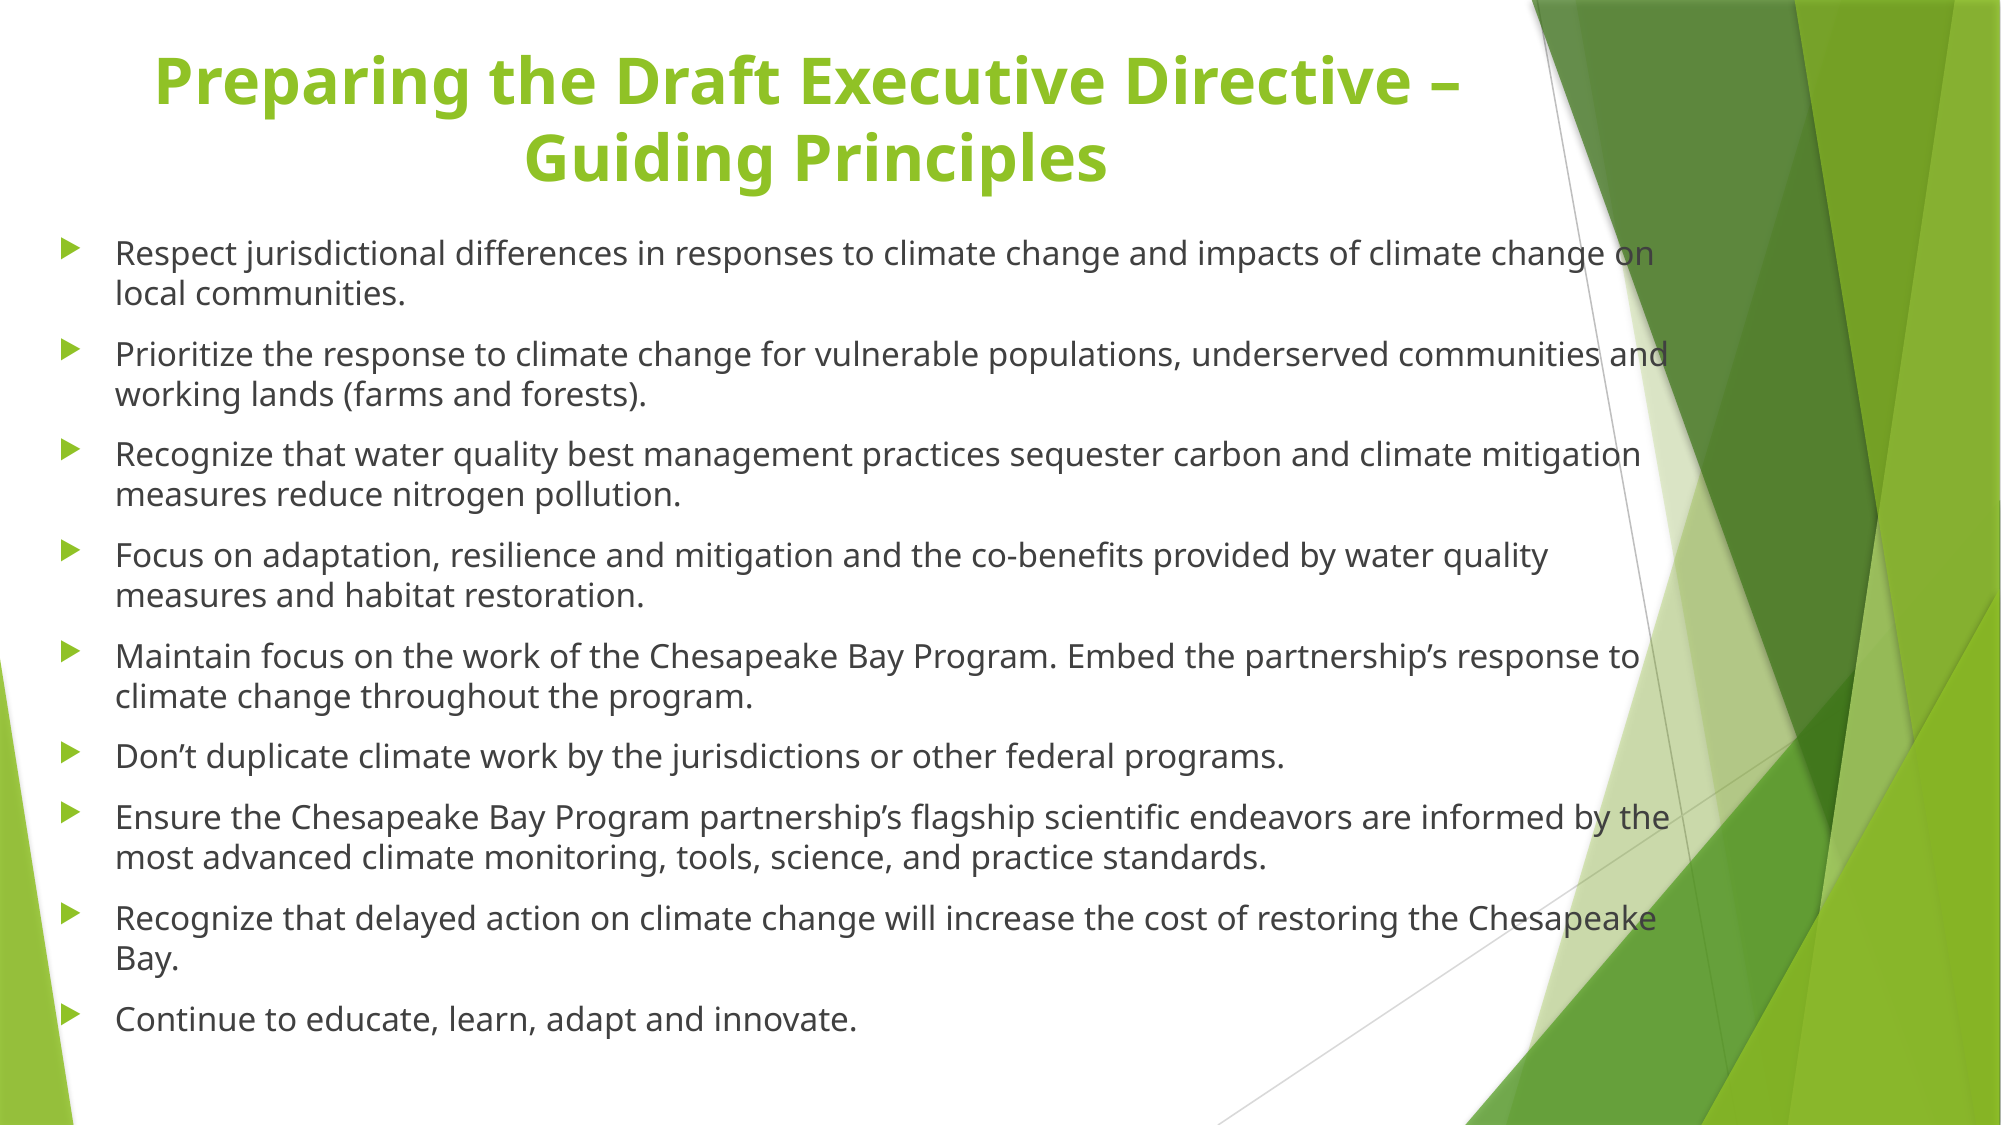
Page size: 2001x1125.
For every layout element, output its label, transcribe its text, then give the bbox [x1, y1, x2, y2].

list Respect jurisdictional differences in responses to climate change and impacts of climate change on local communities. Prioritize the response to climate change for vulnerable populations, underserved communities and working lands (farms and forests). Recognize that water quality best management practices sequester carbon and climate mitigation measures reduce nitrogen pollution. Focus on adaptation, resilience and mitigation and the co-benefits provided by water quality measures and habitat restoration. Maintain focus on the work of the Chesapeake Bay Program. Embed the partnership’s response to climate change throughout the program. Don’t duplicate climate work by the jurisdictions or other federal programs. Ensure the Chesapeake Bay Program partnership’s flagship scientific endeavors are informed by the most advanced climate monitoring, tools, science, and practice standards. Recognize that delayed action on climate change will increase the cost of restoring the Chesapeake Bay. Continue to educate, learn, adapt and innovate. [43, 224, 1700, 852]
title Preparing the Draft Executive Directive – Guiding Principles [111, 32, 1522, 224]
